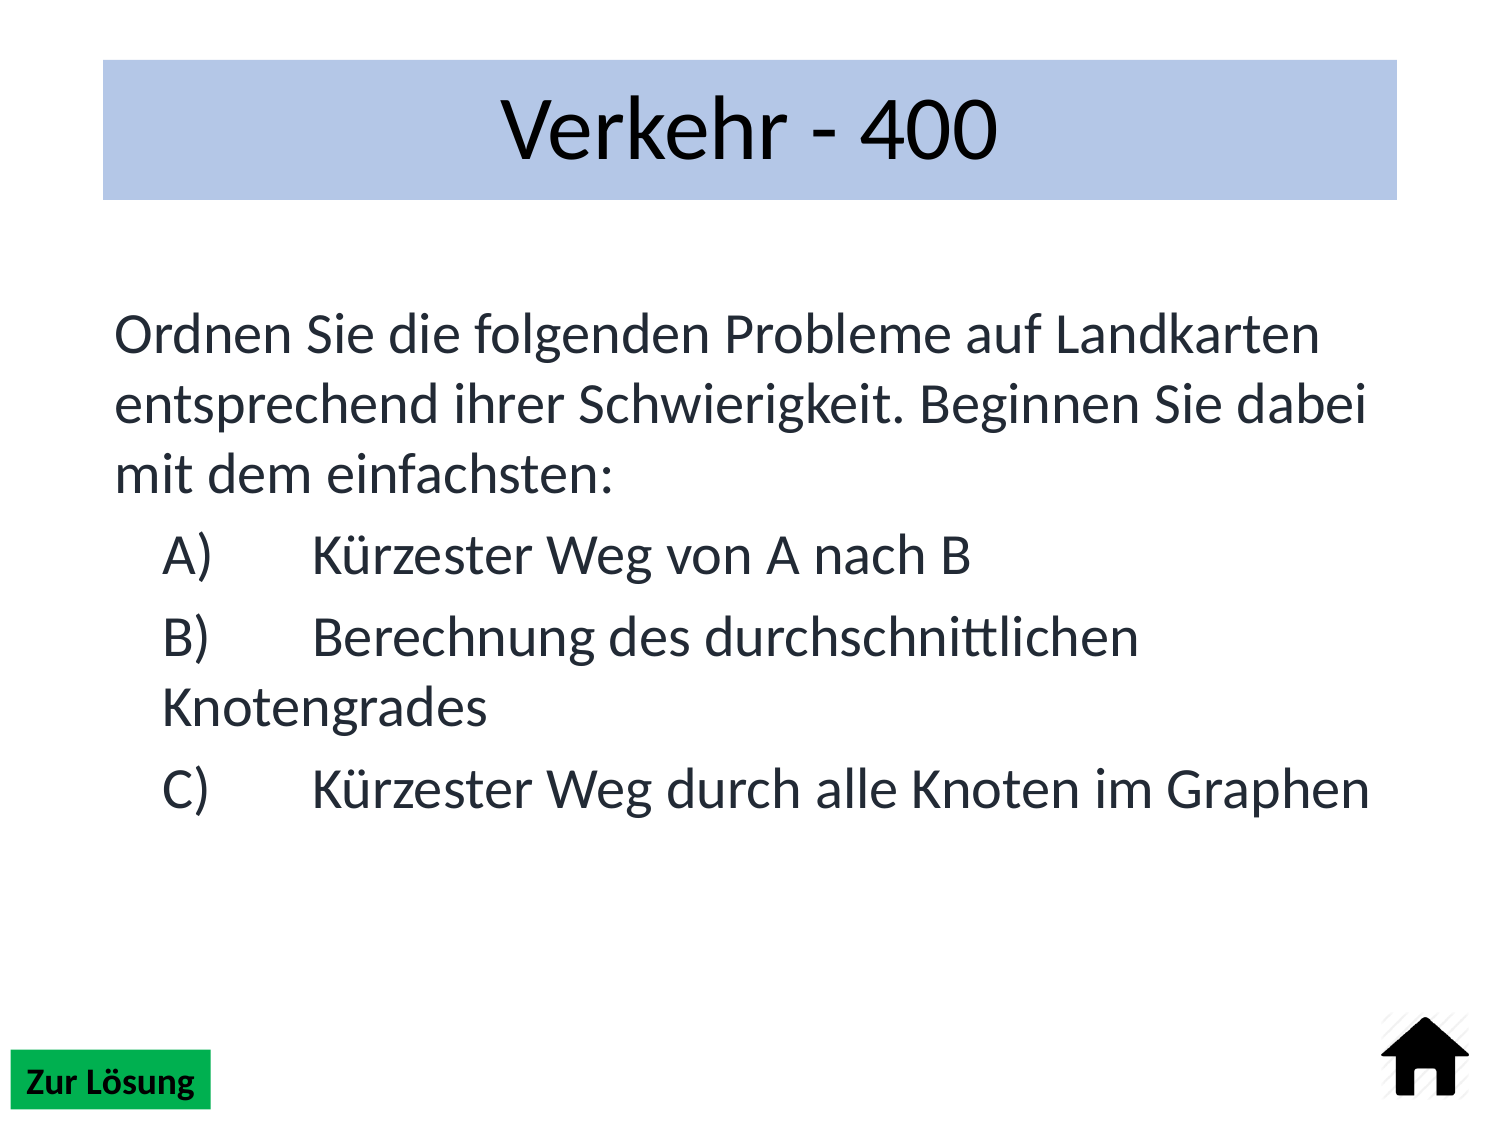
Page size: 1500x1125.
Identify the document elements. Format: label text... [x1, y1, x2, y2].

text_box [74, 262, 1425, 1000]
text_box Ordnen Sie die folgenden Probleme auf Landkarten entsprechend ihrer Schwierigkeit. Beginnen Sie dabei mit dem einfachsten: A) Kürzester Weg von A nach B B) Berechnung des durchschnittlichen Knotengrades C) Kürzester Weg durch alle Knoten im Graphen [99, 287, 1450, 1025]
picture [1381, 1012, 1469, 1100]
title Verkehr - 400 [103, 59, 1397, 200]
text_box Zur Lösung [10, 1049, 211, 1110]
